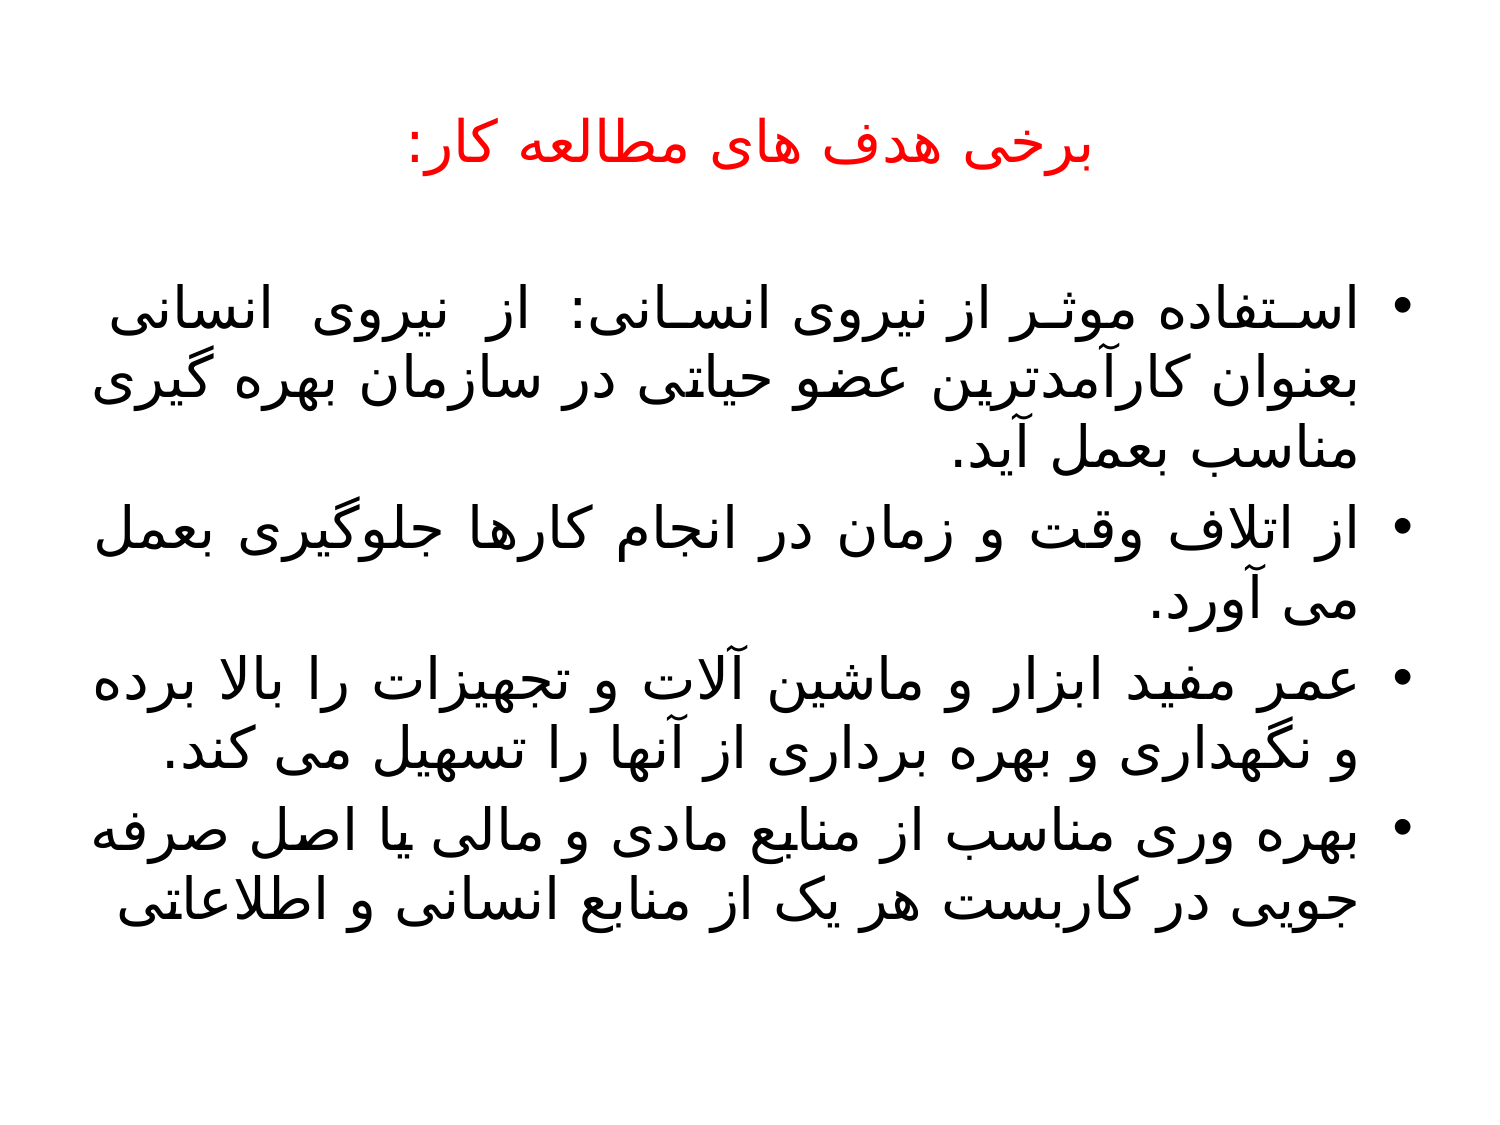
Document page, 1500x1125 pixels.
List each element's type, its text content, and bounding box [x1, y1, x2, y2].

list استفاده موثر از نیروی انسانی: از نیروی انسانی بعنوان کارآمدترین عضو حیاتی در سازمان بهره گیری مناسب بعمل آید. از اتلاف وقت و زمان در انجام کارها جلوگیری بعمل می آورد. عمر مفید ابزار و ماشین آلات و تجهیزات را بالا برده و نگهداری و بهره برداری از آنها را تسهیل می کند. بهره وری مناسب از منابع مادی و مالی یا اصل صرفه جویی در کاربست هر یک از منابع انسانی و اطلاعاتی [75, 262, 1425, 1005]
title برخی هدف های مطالعه کار: [75, 45, 1425, 233]
